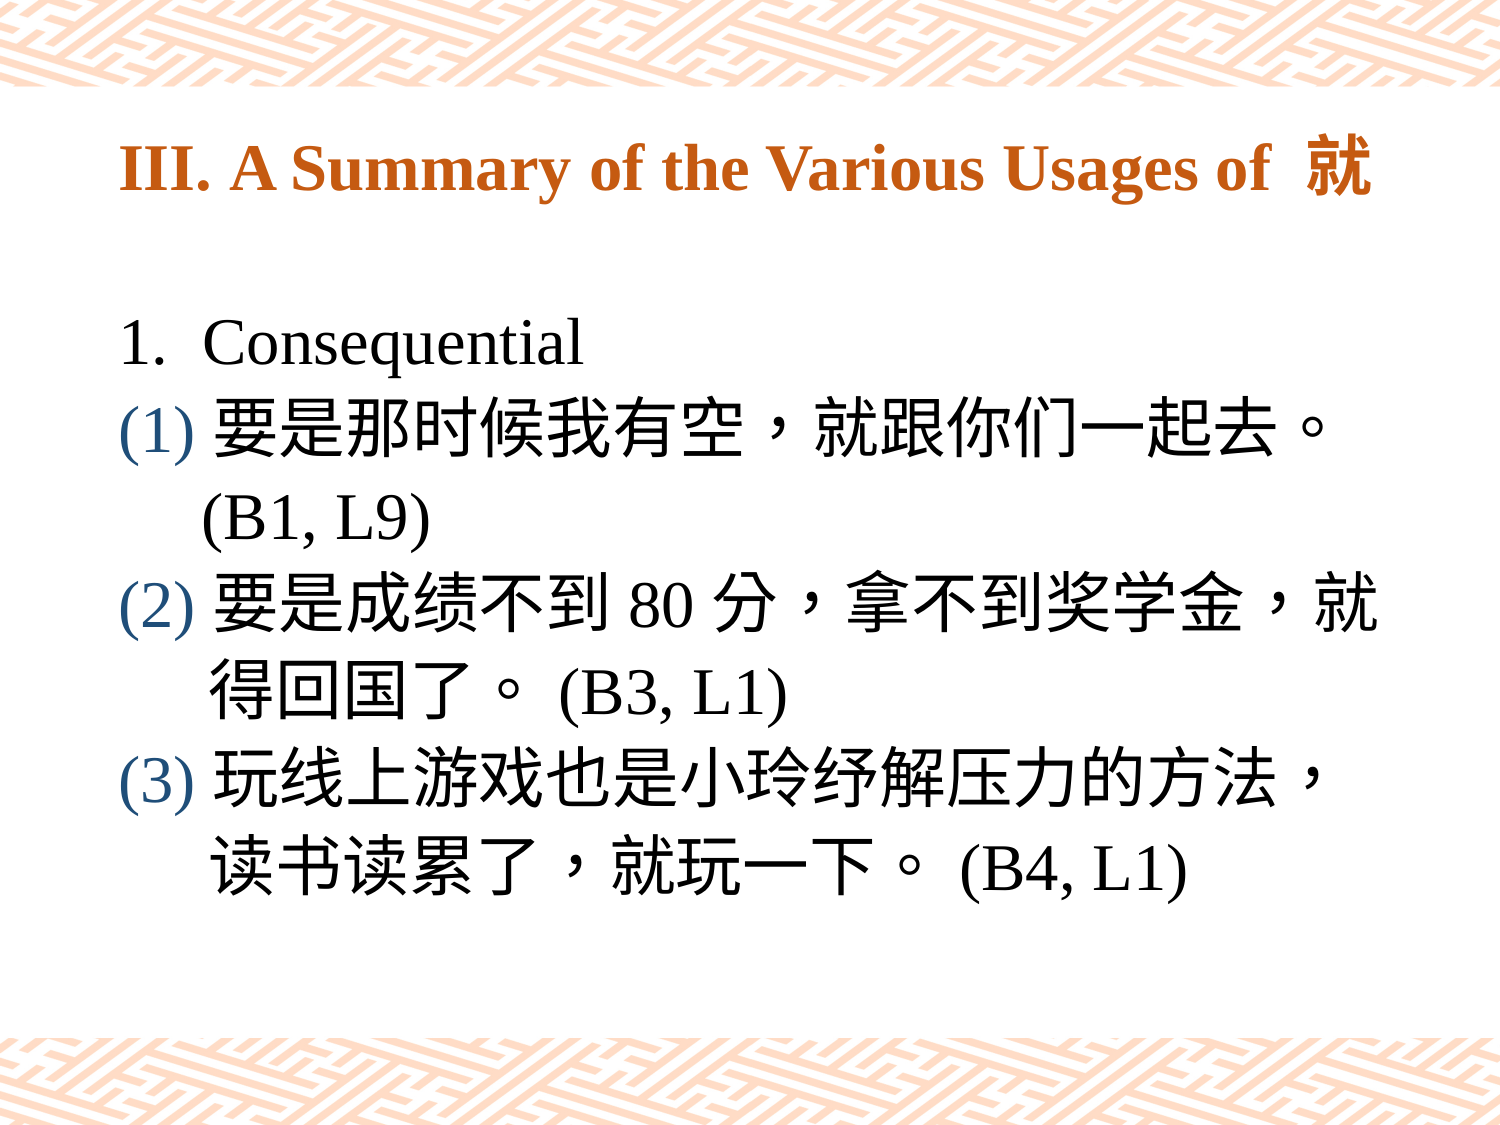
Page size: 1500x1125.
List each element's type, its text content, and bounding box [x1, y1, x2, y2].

list Consequential (1)要是那时候我有空，就跟你们一起去。 (B1, L9) (2)要是成绩不到80分，拿不到奖学金，就 得回国了。(B3, L1) (3)玩线上游戏也是小玲纾解压力的方法， 读书读累了，就玩一下。(B4, L1) [103, 299, 1397, 1014]
picture [0, 0, 1500, 1125]
title III. A Summary of the Various Usages of 就 [103, 59, 1397, 278]
